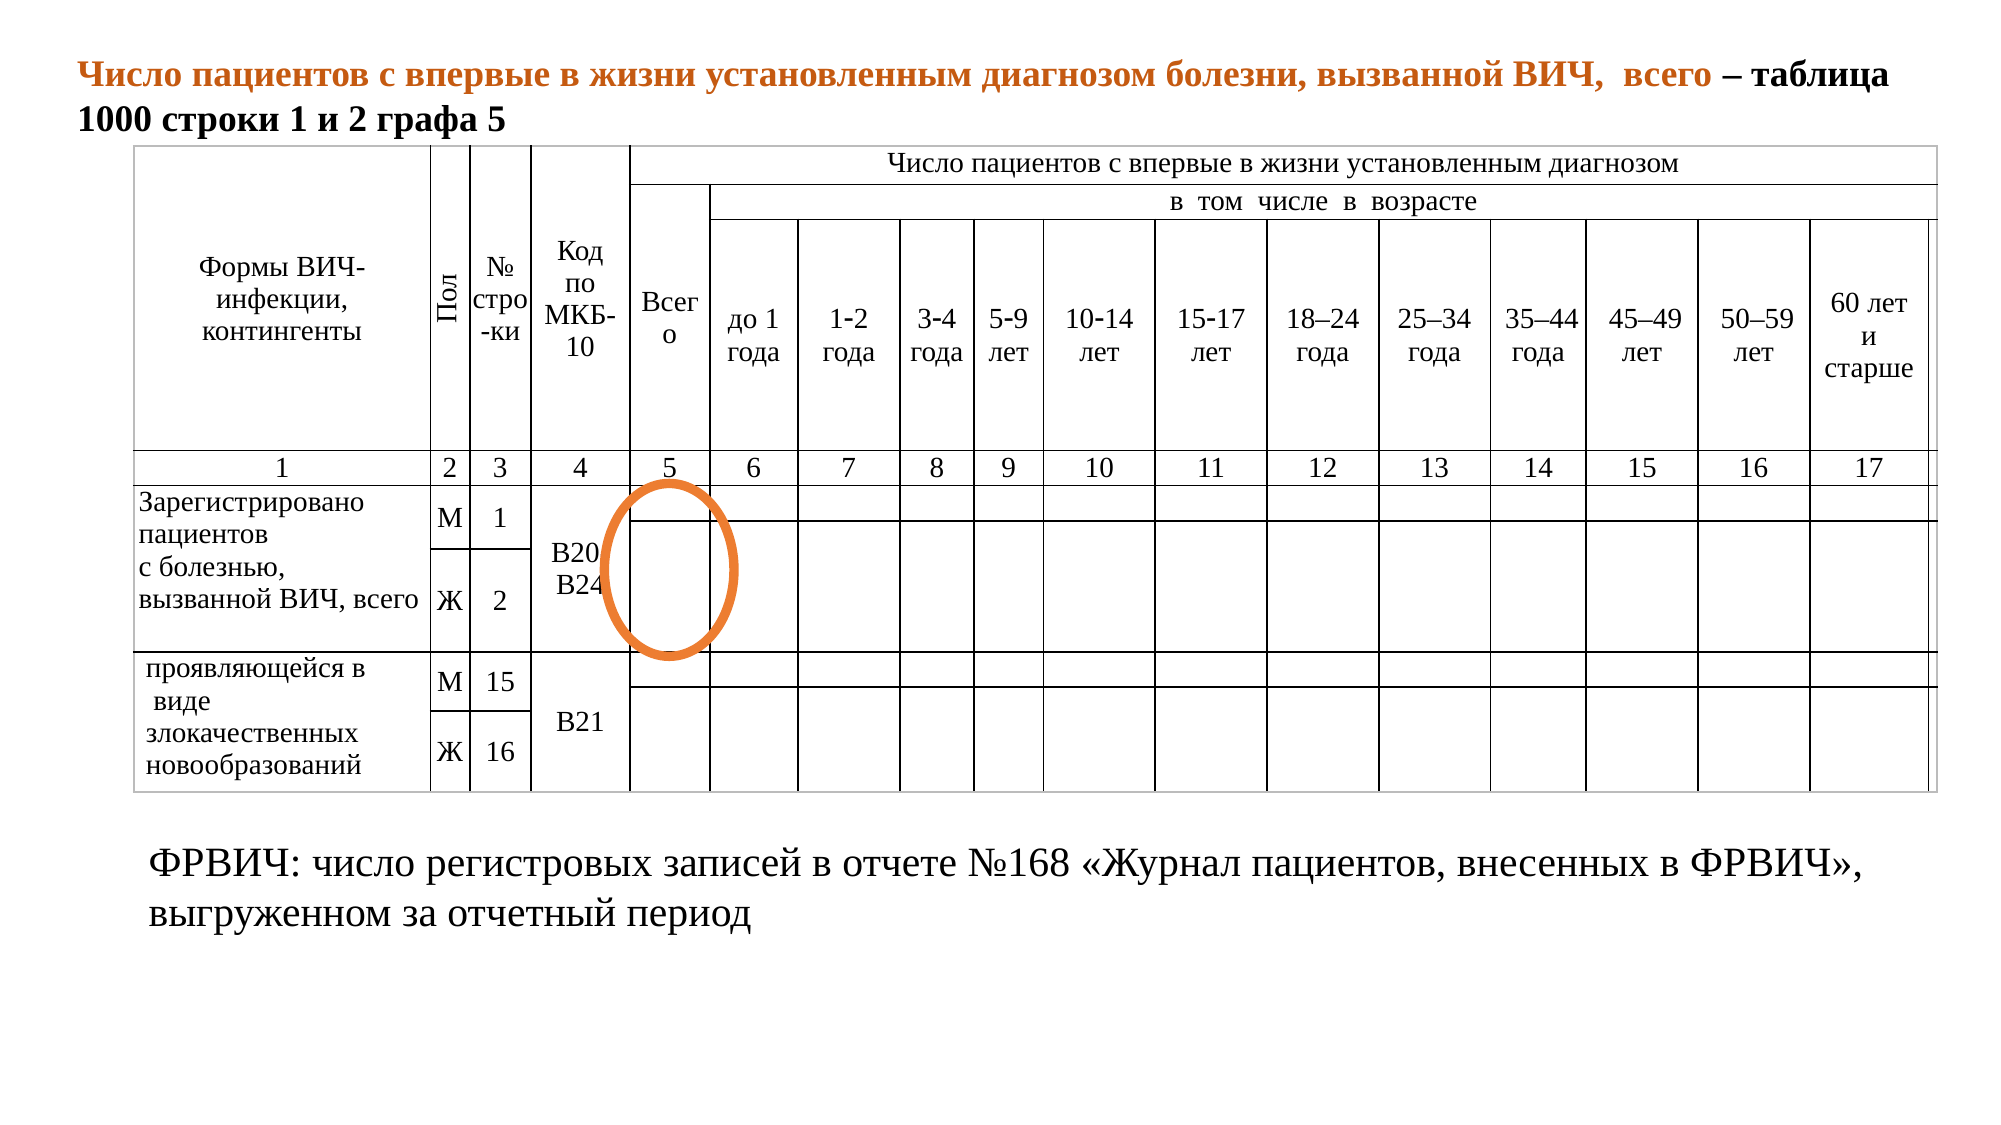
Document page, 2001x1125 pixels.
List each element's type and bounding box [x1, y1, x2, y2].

table_cell [975, 522, 1043, 651]
table_cell [799, 688, 899, 791]
table_cell [1156, 486, 1266, 520]
table_cell [1699, 451, 1809, 485]
table_cell [1811, 688, 1928, 791]
table_cell [799, 653, 899, 686]
table_cell [471, 550, 530, 651]
table_cell [711, 185, 1936, 219]
table_cell [1811, 522, 1928, 651]
table_cell [901, 486, 973, 520]
table_cell [975, 486, 1043, 520]
table_cell [975, 653, 1043, 686]
table_cell [1268, 653, 1378, 686]
table_cell [975, 688, 1043, 791]
table_cell [1699, 522, 1809, 651]
table_cell [1044, 486, 1154, 520]
table_cell [1699, 486, 1809, 520]
table_cell [431, 550, 469, 651]
table_cell [1699, 653, 1809, 686]
table_cell [901, 688, 973, 791]
table_cell [631, 451, 709, 485]
table_cell [1929, 451, 1936, 485]
table_cell [901, 220, 973, 450]
table_cell [1156, 688, 1266, 791]
table_cell [1044, 220, 1154, 450]
table_cell [1929, 522, 1936, 651]
table_cell [1699, 688, 1809, 791]
table_cell [711, 688, 797, 791]
table_header [631, 147, 1936, 184]
table_cell [631, 688, 709, 791]
table_cell [1044, 451, 1154, 485]
text_box [133, 827, 1938, 943]
table_header [471, 147, 530, 450]
table_cell [1491, 486, 1585, 520]
table_cell [1699, 220, 1809, 450]
table_cell [1380, 653, 1490, 686]
table_cell [631, 185, 709, 450]
table_cell [901, 522, 973, 651]
table_cell [135, 451, 430, 485]
table_cell [1156, 653, 1266, 686]
table_cell [532, 653, 629, 791]
table_cell [1044, 522, 1154, 651]
table_cell [471, 451, 530, 485]
table_cell [1044, 653, 1154, 686]
table_cell [471, 486, 530, 548]
table_cell [532, 451, 629, 485]
table_cell [1156, 522, 1266, 651]
table_cell [135, 486, 430, 651]
table_cell [799, 522, 899, 651]
table_cell [1380, 486, 1490, 520]
table_cell [1811, 220, 1928, 450]
table_cell [1044, 688, 1154, 791]
table_cell [1811, 653, 1928, 686]
table_cell [1380, 451, 1490, 485]
table_cell [1380, 522, 1490, 651]
table_cell [901, 451, 973, 485]
text_box [603, 482, 736, 658]
table_header [431, 147, 469, 450]
table_cell [1587, 486, 1697, 520]
table_cell [1268, 451, 1378, 485]
table_cell [696, 641, 709, 651]
table_cell [1380, 688, 1490, 791]
table_cell [1268, 688, 1378, 791]
table_cell [1268, 220, 1378, 450]
table_cell [711, 653, 797, 686]
table_cell [901, 653, 973, 686]
table_cell [711, 486, 797, 520]
table_cell [1811, 451, 1928, 485]
table_cell [1491, 653, 1585, 686]
table_cell [975, 220, 1043, 450]
table_header [135, 147, 430, 450]
table_cell [799, 451, 899, 485]
table_cell [711, 522, 797, 651]
table_cell [471, 653, 530, 710]
table_cell [1587, 653, 1697, 686]
table_cell [711, 220, 797, 450]
table_cell [1491, 522, 1585, 651]
table_cell [1156, 220, 1266, 450]
table_cell [431, 451, 469, 485]
table_cell [1587, 451, 1697, 485]
table_cell [799, 486, 899, 520]
table_cell [1491, 688, 1585, 791]
table_cell [1587, 688, 1697, 791]
table_cell [631, 653, 709, 686]
table_cell [471, 712, 530, 791]
table_cell [1380, 220, 1490, 450]
table_cell [1587, 220, 1697, 450]
table_cell [1929, 220, 1936, 450]
table_cell [975, 451, 1043, 485]
table_cell [1156, 451, 1266, 485]
table_cell [431, 486, 469, 548]
table_cell [1929, 688, 1936, 791]
table_cell [691, 486, 709, 499]
table_cell [631, 643, 642, 651]
table_cell [631, 486, 648, 497]
table_cell [532, 486, 629, 651]
table_header [532, 147, 629, 450]
table_cell [711, 451, 797, 485]
table_cell [1811, 486, 1928, 520]
table_cell [799, 220, 899, 450]
text_box [62, 41, 1984, 147]
table_cell [135, 653, 430, 791]
table_cell [431, 653, 469, 710]
table_cell [1929, 486, 1936, 520]
table_cell [431, 712, 469, 791]
table_cell [1491, 220, 1585, 450]
table_cell [1491, 451, 1585, 485]
table_cell [1929, 653, 1936, 686]
table_cell [1268, 486, 1378, 520]
table_cell [1587, 522, 1697, 651]
table_cell [1268, 522, 1378, 651]
